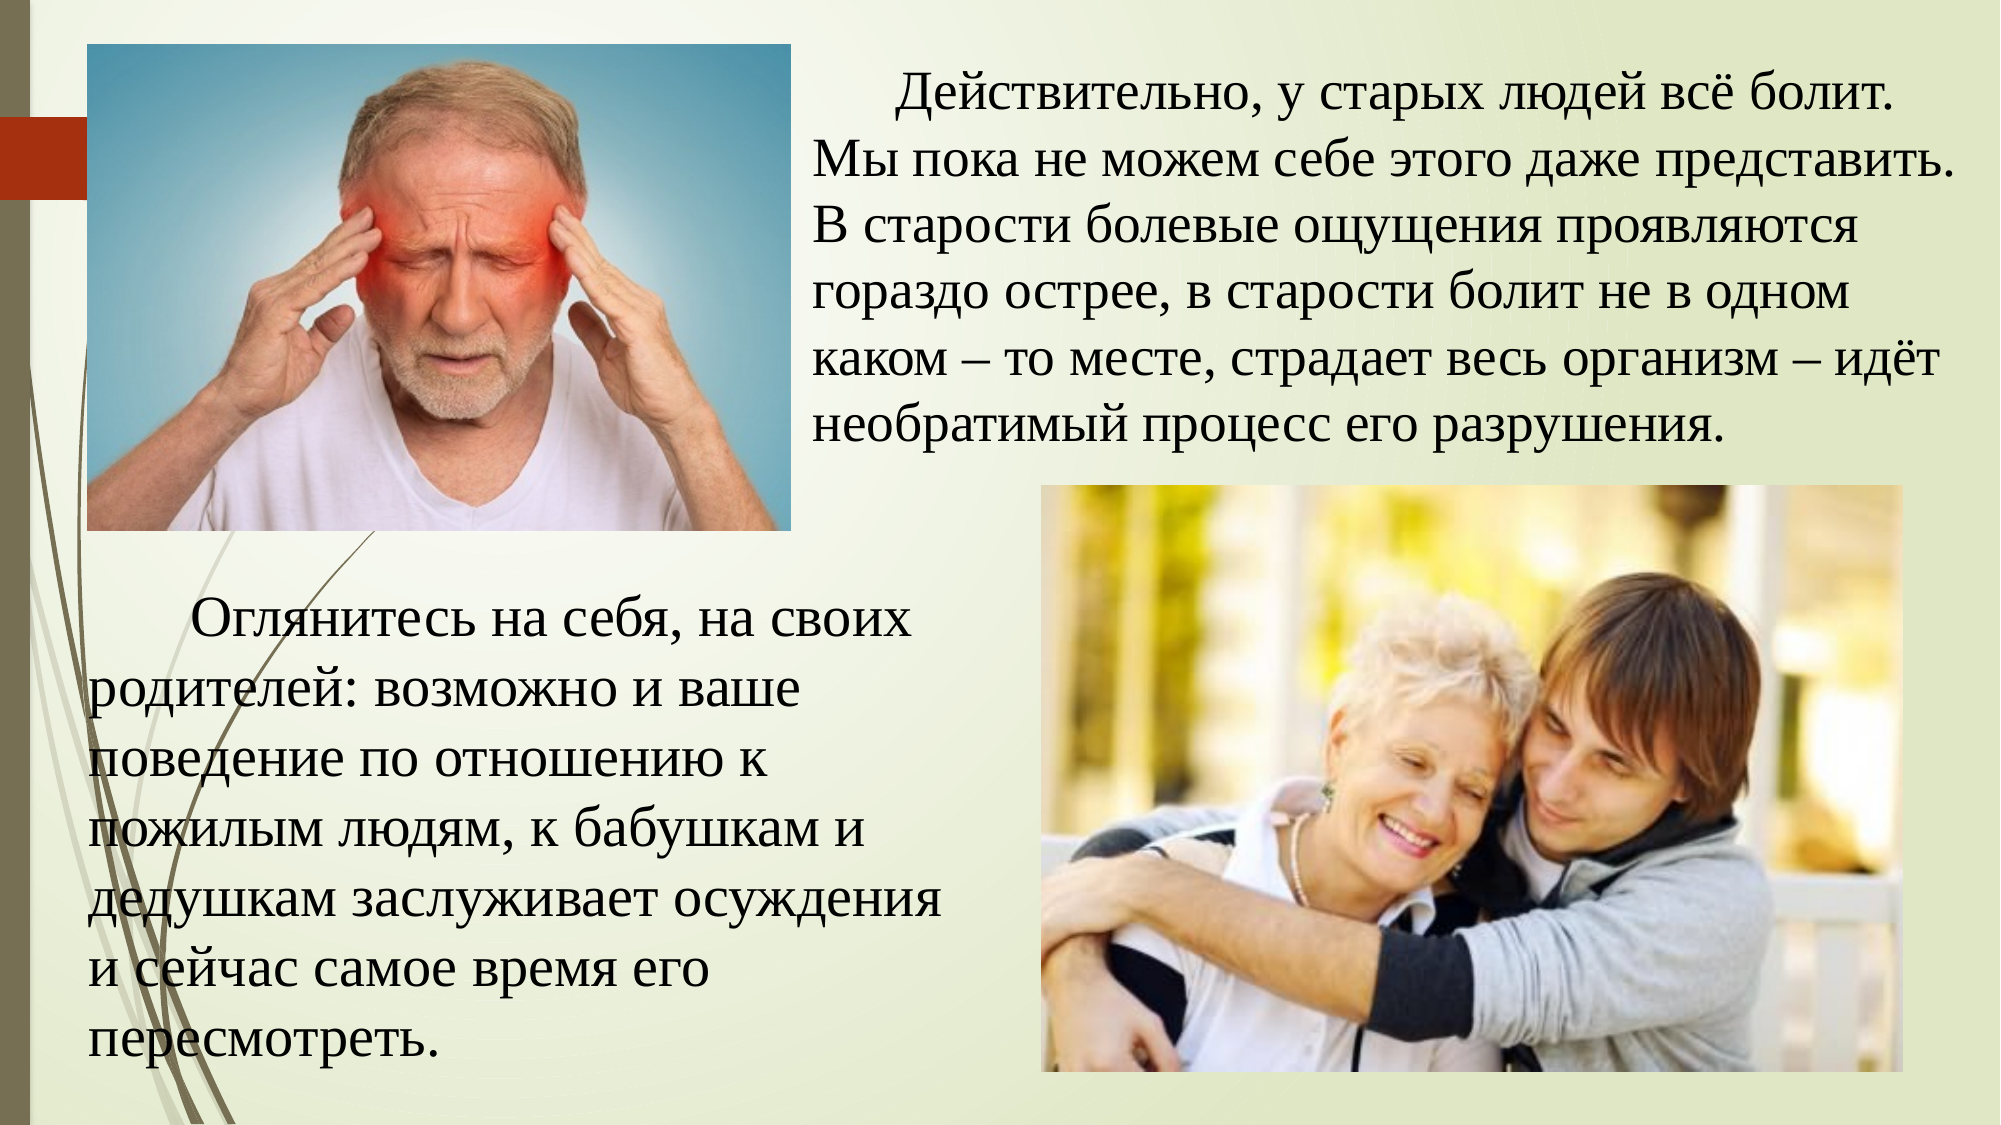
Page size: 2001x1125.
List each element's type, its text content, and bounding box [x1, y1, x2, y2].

title Оглянитесь на себя, на своих родителей: возможно и ваше поведение по отношению к пожилым людям, к бабушкам и дедушкам заслуживает осуждения и сейчас самое время его пересмотреть. [73, 570, 986, 1072]
picture [86, 43, 791, 531]
picture [1040, 485, 1904, 1072]
list Действительно, у старых людей всё болит. Мы пока не можем себе этого даже представить. В старости болевые ощущения проявляются гораздо острее, в старости болит не в одном каком – то месте, страдает весь организм – идёт необратимый процесс его разрушения. [797, 47, 1977, 486]
